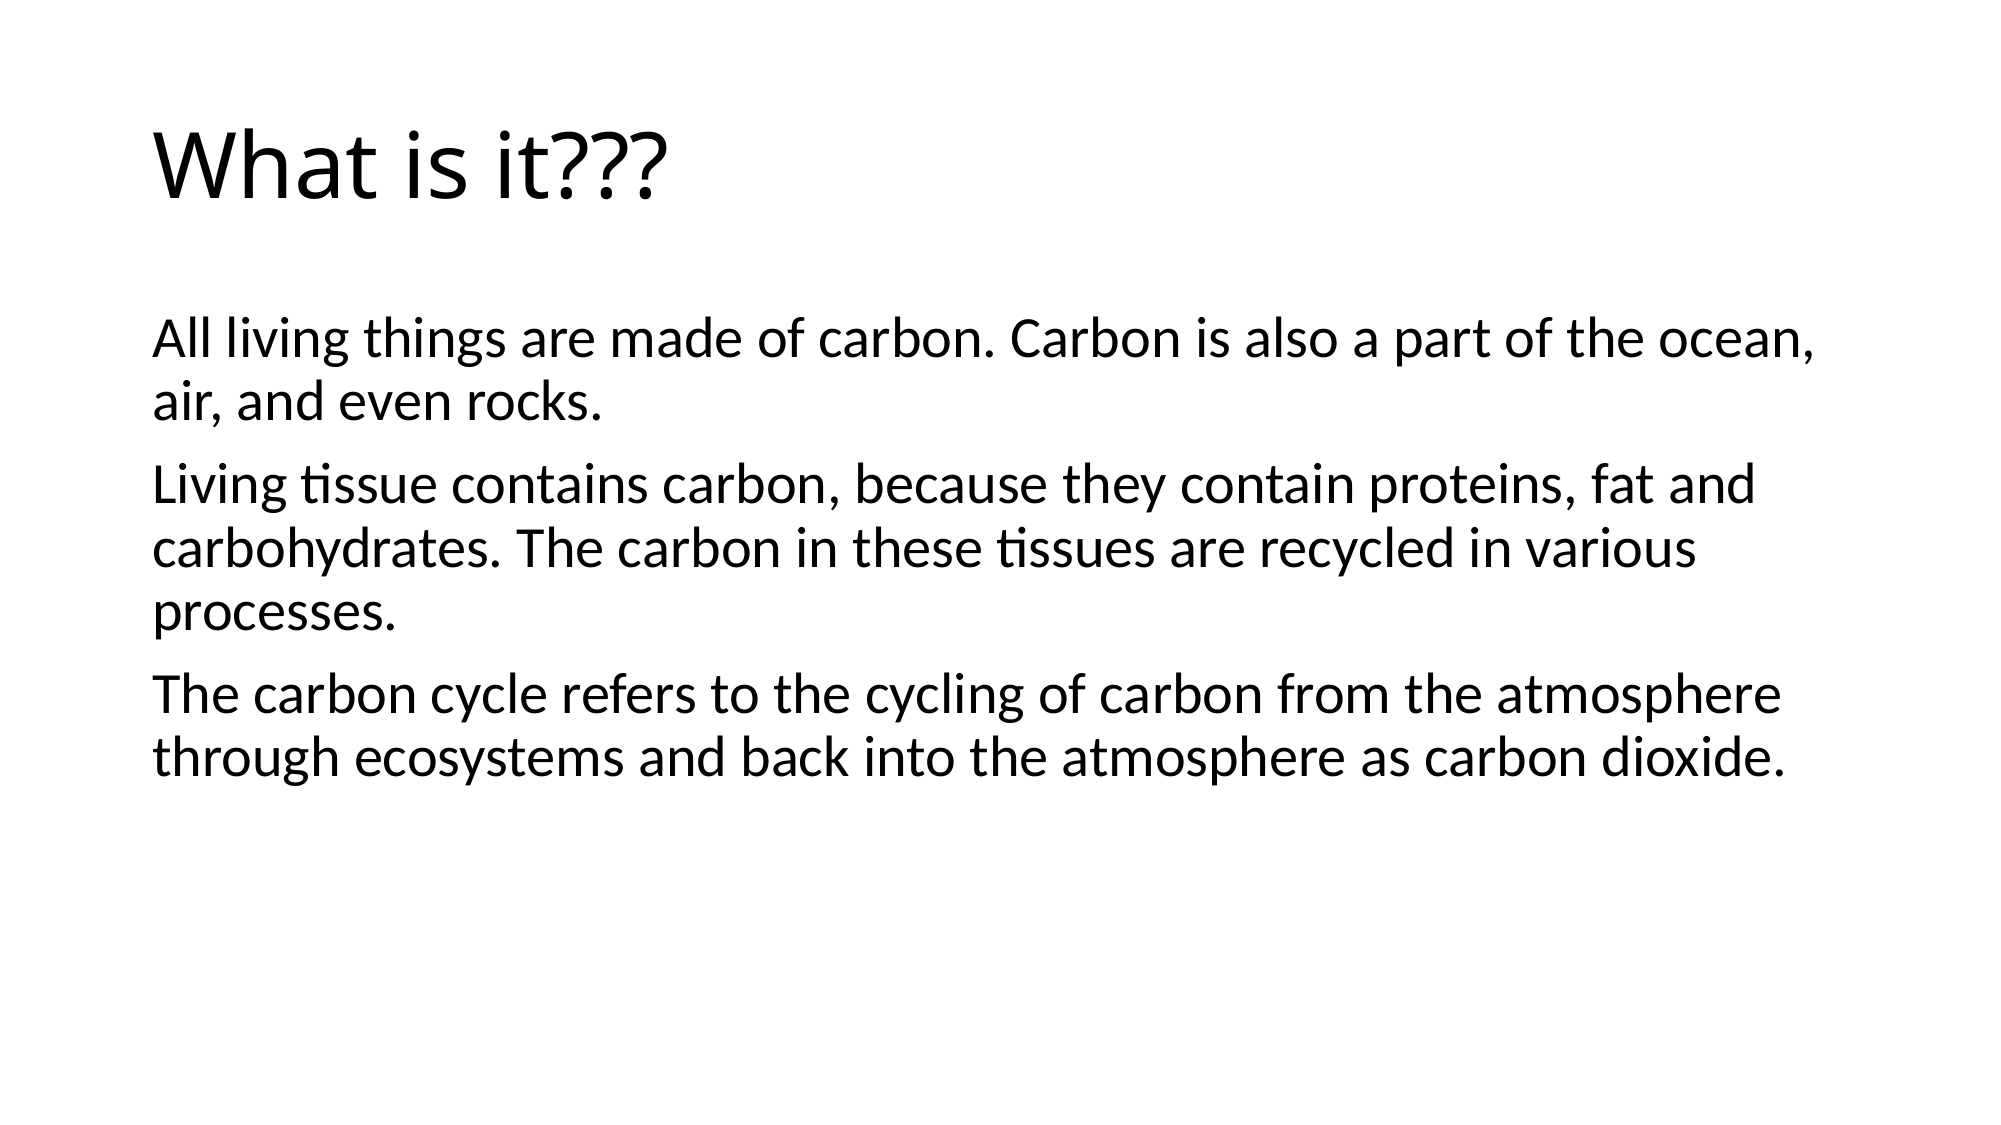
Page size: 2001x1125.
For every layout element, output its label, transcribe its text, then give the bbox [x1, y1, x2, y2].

list All living things are made of carbon. Carbon is also a part of the ocean, air, and even rocks. Living tissue contains carbon, because they contain proteins, fat and carbohydrates. The carbon in these tissues are recycled in various processes. The carbon cycle refers to the cycling of carbon from the atmosphere through ecosystems and back into the atmosphere as carbon dioxide. [137, 299, 1863, 1014]
title What is it??? [137, 59, 1863, 278]
